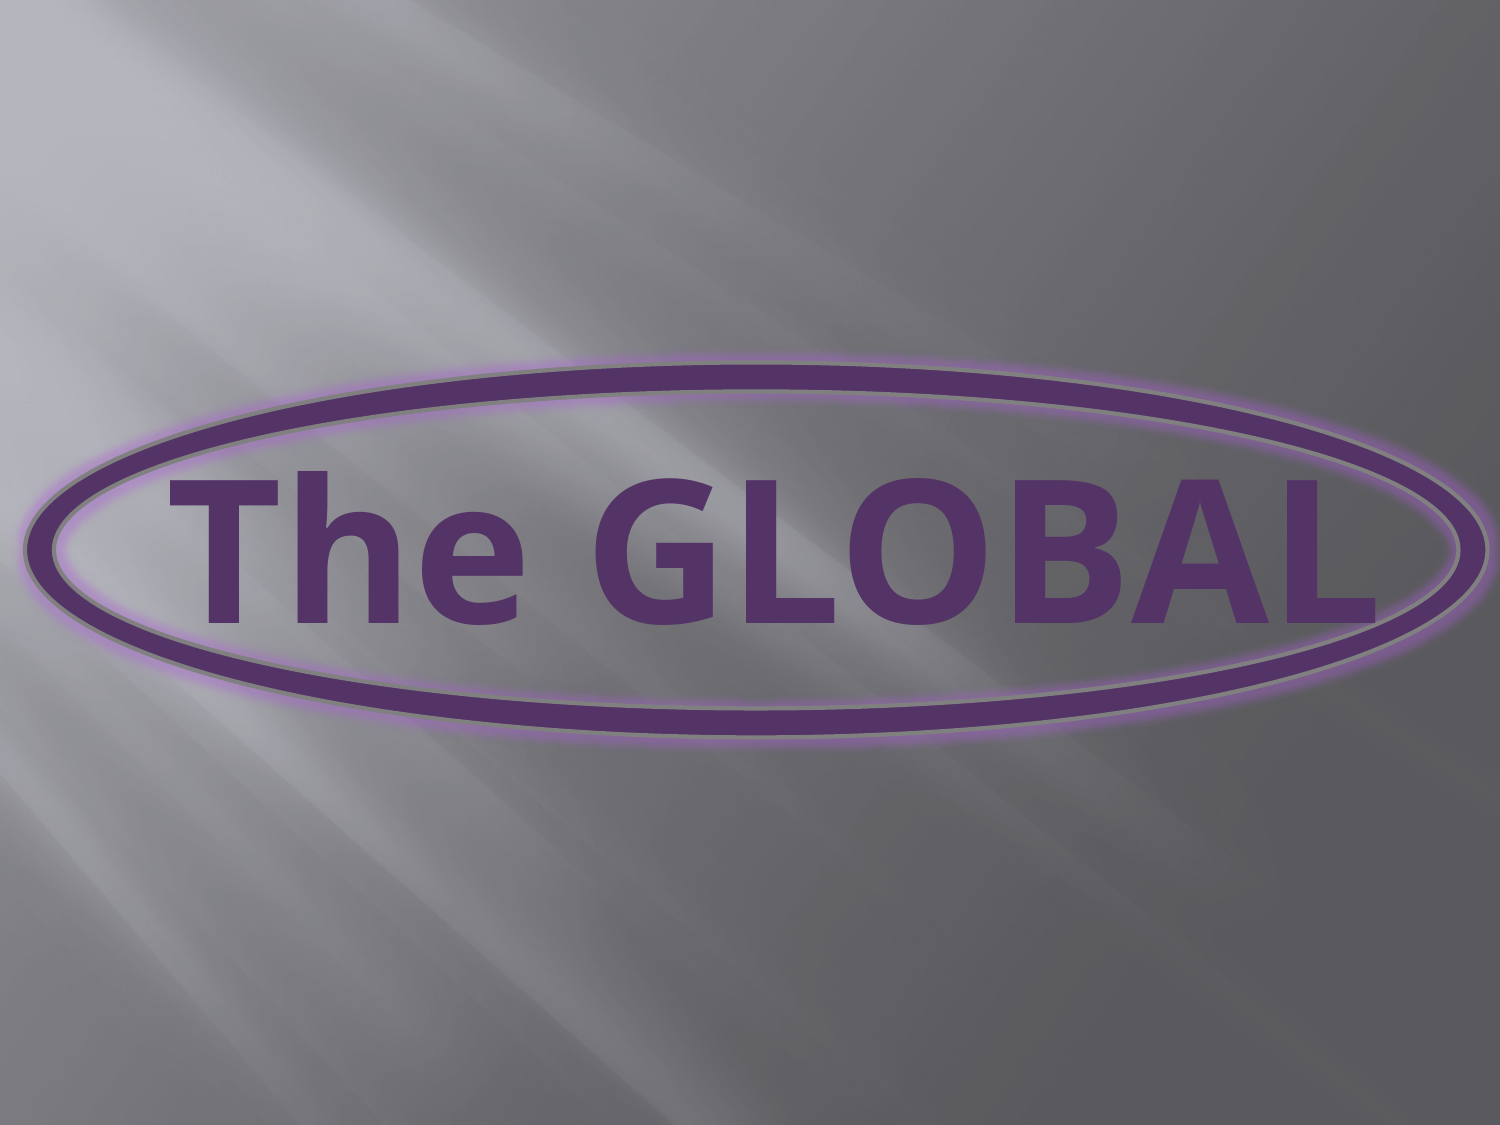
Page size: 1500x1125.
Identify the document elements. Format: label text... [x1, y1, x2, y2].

title The GLOBAL [99, 450, 1450, 638]
text_box [105, 638, 1407, 740]
text_box [132, 360, 1381, 450]
text_box [1450, 488, 1490, 612]
text_box [22, 465, 99, 635]
